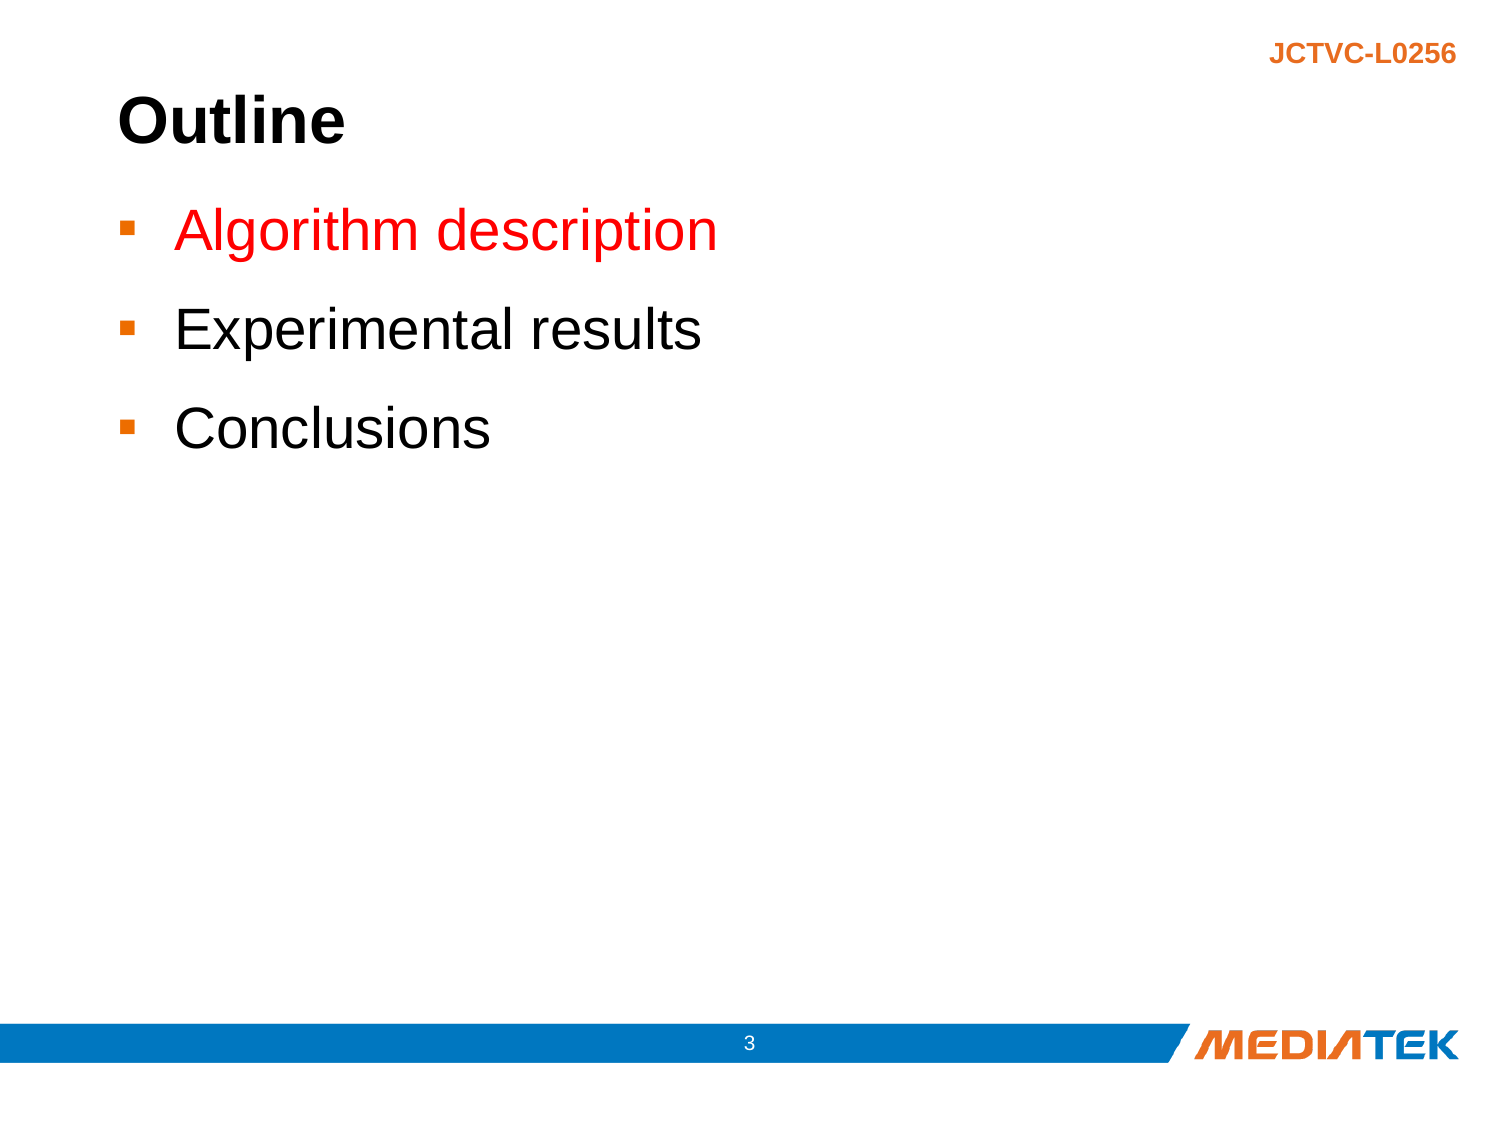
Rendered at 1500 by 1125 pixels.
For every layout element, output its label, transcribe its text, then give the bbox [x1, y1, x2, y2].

picture [0, 1023, 711, 1063]
slide_number 2 [711, 1022, 789, 1090]
title Outline [101, 62, 1425, 172]
picture [789, 1023, 1459, 1063]
list Algorithm description Experimental results Conclusions [102, 184, 1425, 998]
